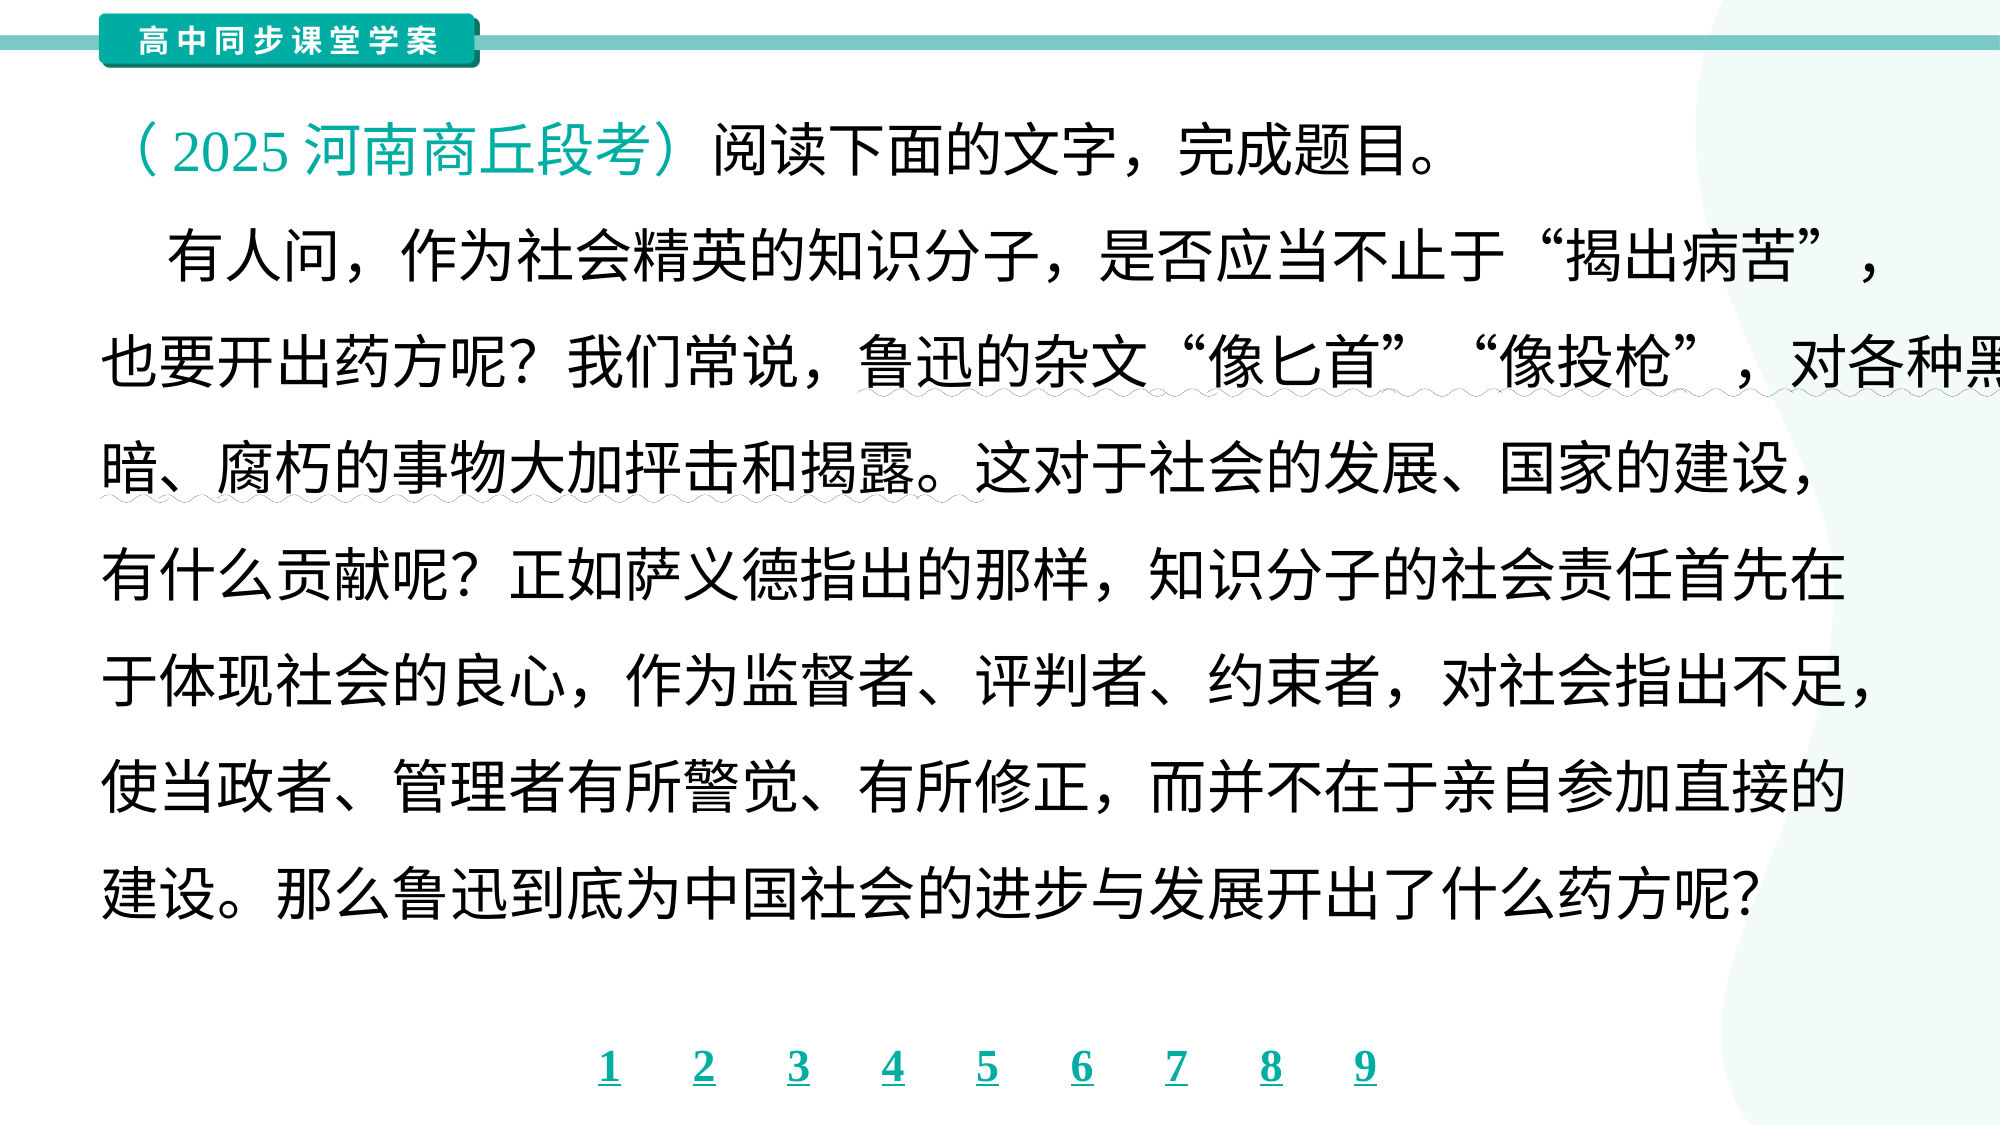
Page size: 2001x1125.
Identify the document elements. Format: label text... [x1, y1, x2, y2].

text_box （2025河南商丘段考）阅读下面的文字，完成题目。 有人问，作为社会精英的知识分子，是否应当不止于“揭出病苦”， 也要开出药方呢？我们常说，鲁迅的杂文“像匕首”“像投枪”，对各种黑 暗、腐朽的事物大加抨击和揭露。这对于社会的发展、国家的建设， 有什么贡献呢？正如萨义德指出的那样，知识分子的社会责任首先在 于体现社会的良心，作为监督者、评判者、约束者，对社会指出不足， 使当政者、管理者有所警觉、有所修正，而并不在于亲自参加直接的 建设。那么鲁迅到底为中国社会的进步与发展开出了什么药方呢？ [100, 76, 1899, 927]
picture [0, 0, 2000, 1125]
